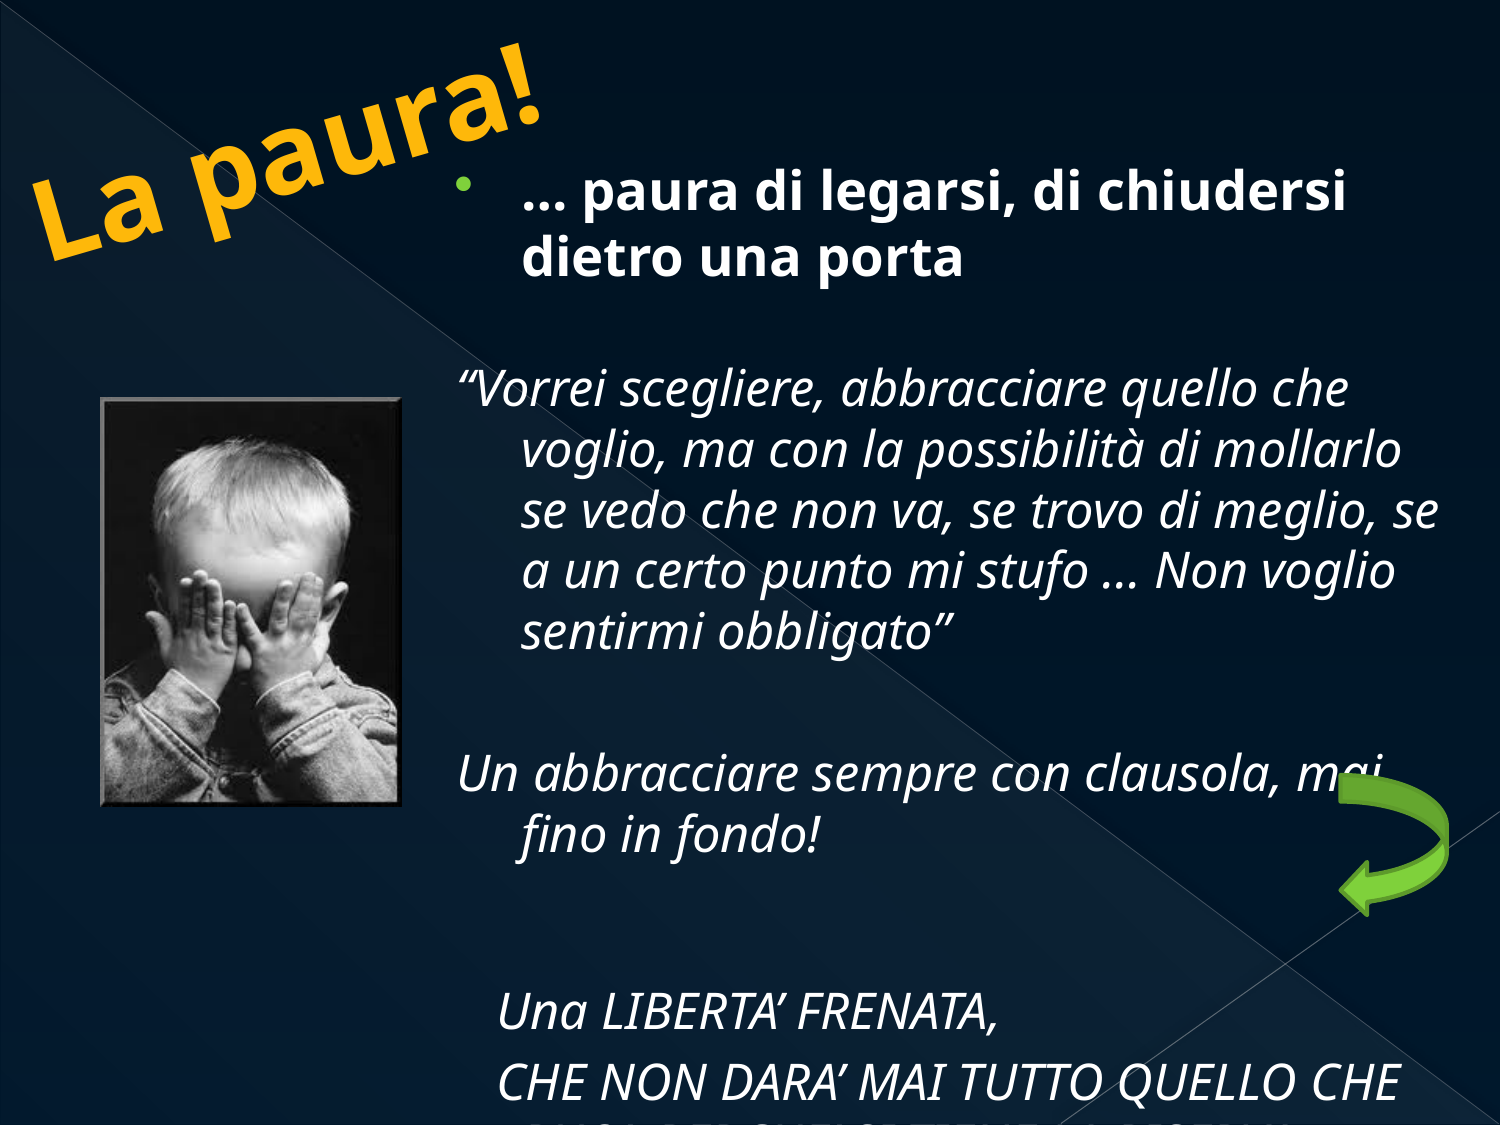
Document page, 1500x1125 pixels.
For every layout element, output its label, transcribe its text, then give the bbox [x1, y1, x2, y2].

list … paura di legarsi, di chiudersi dietro una porta “Vorrei scegliere, abbracciare quello che voglio, ma con la possibilità di mollarlo se vedo che non va, se trovo di meglio, se a un certo punto mi stufo … Non voglio sentirmi obbligato” Un abbracciare sempre con clausola, mai fino in fondo! Una LIBERTA’ FRENATA, CHE NON DARA’ MAI TUTTO QUELLO CHE PUO’, PERCHE’ SI TIENE LA RISERVA [431, 149, 1459, 1125]
picture [100, 396, 403, 807]
text_box [1338, 772, 1449, 918]
text_box La paura! [0, 0, 571, 298]
